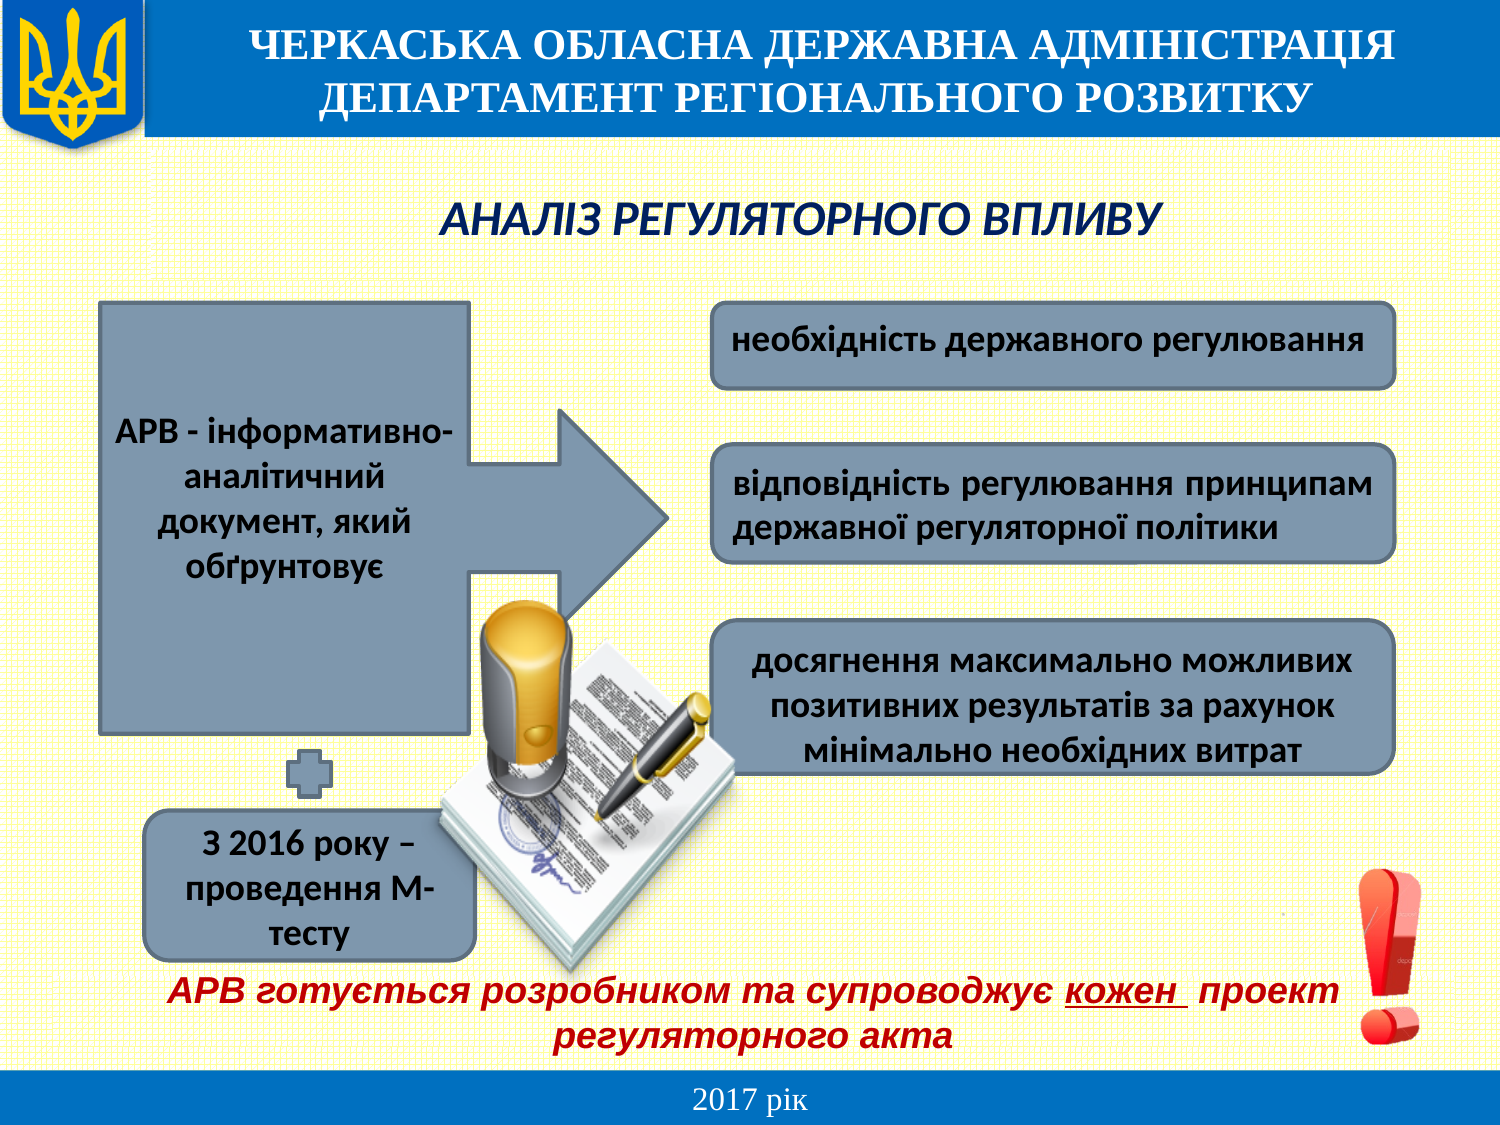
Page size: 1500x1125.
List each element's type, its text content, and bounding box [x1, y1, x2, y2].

title ЧЕРКАСЬКА ОБЛАСНА ДЕРЖАВНА АДМІНІСТРАЦІЯ ДЕПАРТАМЕНТ РЕГІОНАЛЬНОГО РОЗВИТКУ [151, 0, 1500, 138]
picture [384, 599, 754, 994]
text_box АРВ - інформативно-аналітичний документ, який обґрунтовує [98, 300, 670, 736]
list 2017 рік [0, 1070, 1500, 1125]
picture [1232, 841, 1449, 1080]
text_box З 2016 року – проведення М-тесту [142, 808, 379, 963]
text_box досягнення максимально можливих позитивних результатів за рахунок мінімально необхідних витрат [759, 618, 1396, 776]
text_box АНАЛІЗ РЕГУЛЯТОРНОГО ВПЛИВУ [150, 150, 1450, 281]
text_box необхідність державного регулювання [709, 300, 1397, 391]
text_box відповідність регулювання принципам державної регуляторної політики [709, 442, 1397, 565]
picture [0, 0, 145, 151]
text_box [286, 749, 333, 799]
text_box АРВ готується розробником та супроводжує кожен проект регуляторного акта [53, 975, 1226, 1047]
